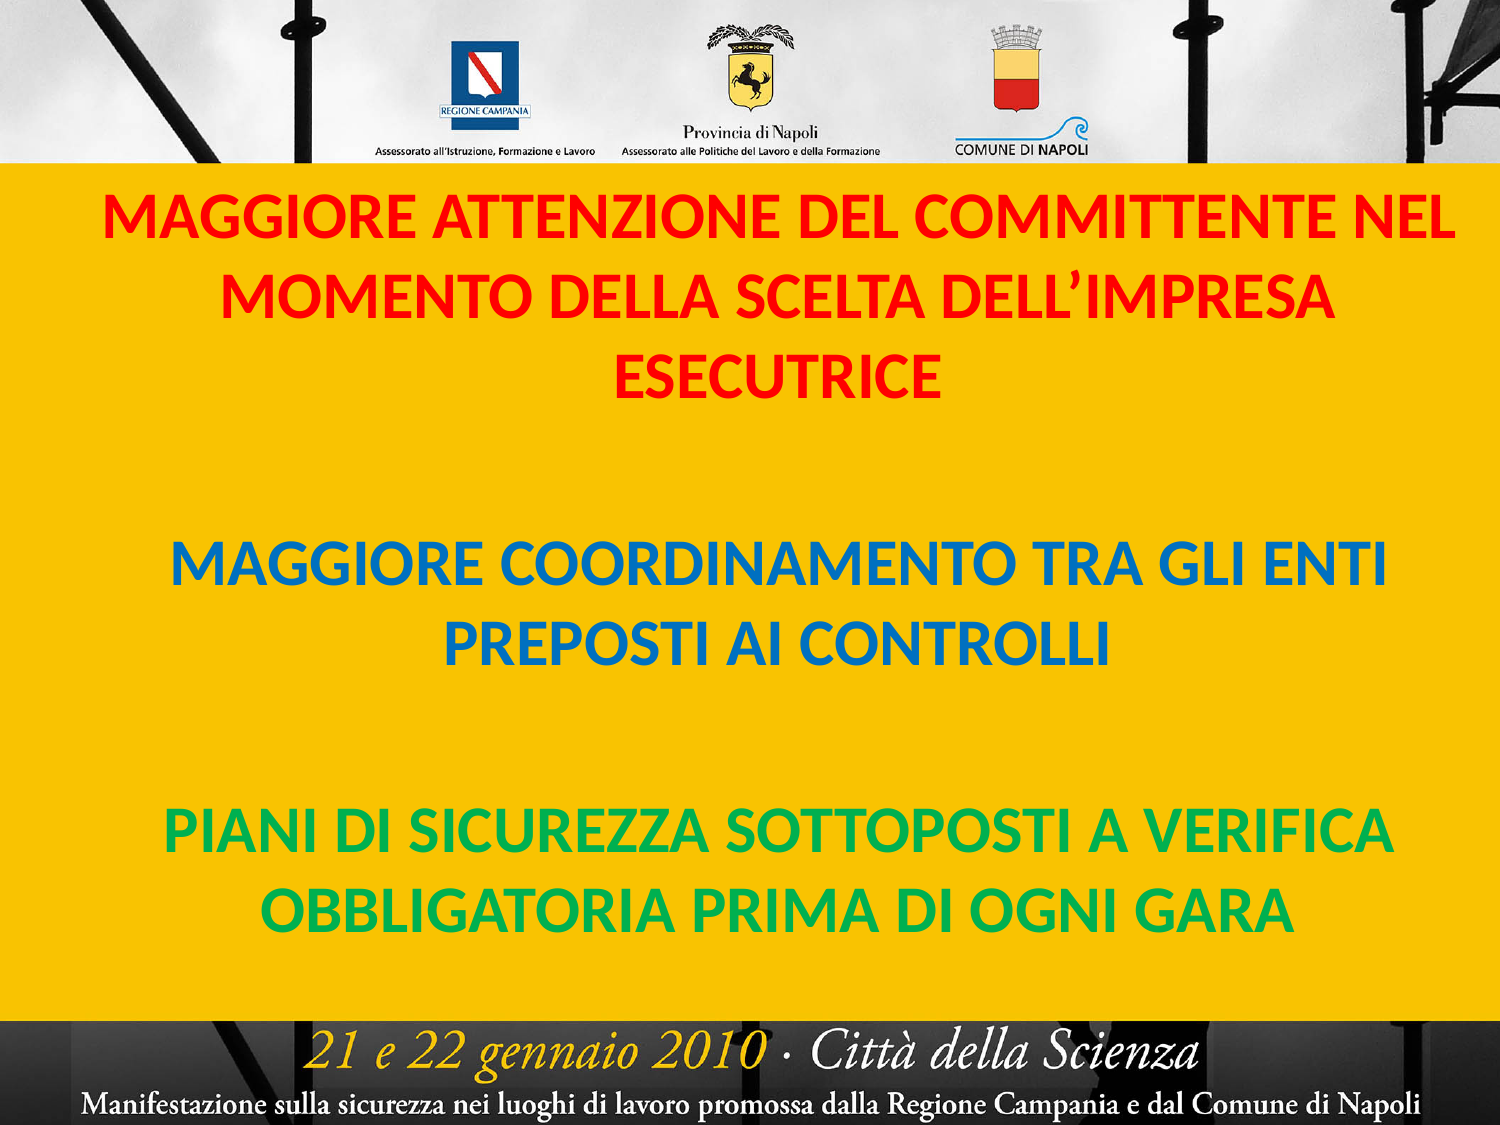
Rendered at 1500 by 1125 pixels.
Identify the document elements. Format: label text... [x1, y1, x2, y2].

list MAGGIORE ATTENZIONE DEL COMMITTENTE NEL MOMENTO DELLA SCELTA DELL’IMPRESA ESECUTRICE MAGGIORE COORDINAMENTO TRA GLI ENTI PREPOSTI AI CONTROLLI PIANI DI SICUREZZA SOTTOPOSTI A VERIFICA OBBLIGATORIA PRIMA DI OGNI GARA [17, 163, 1483, 1055]
picture [0, 0, 1500, 1125]
